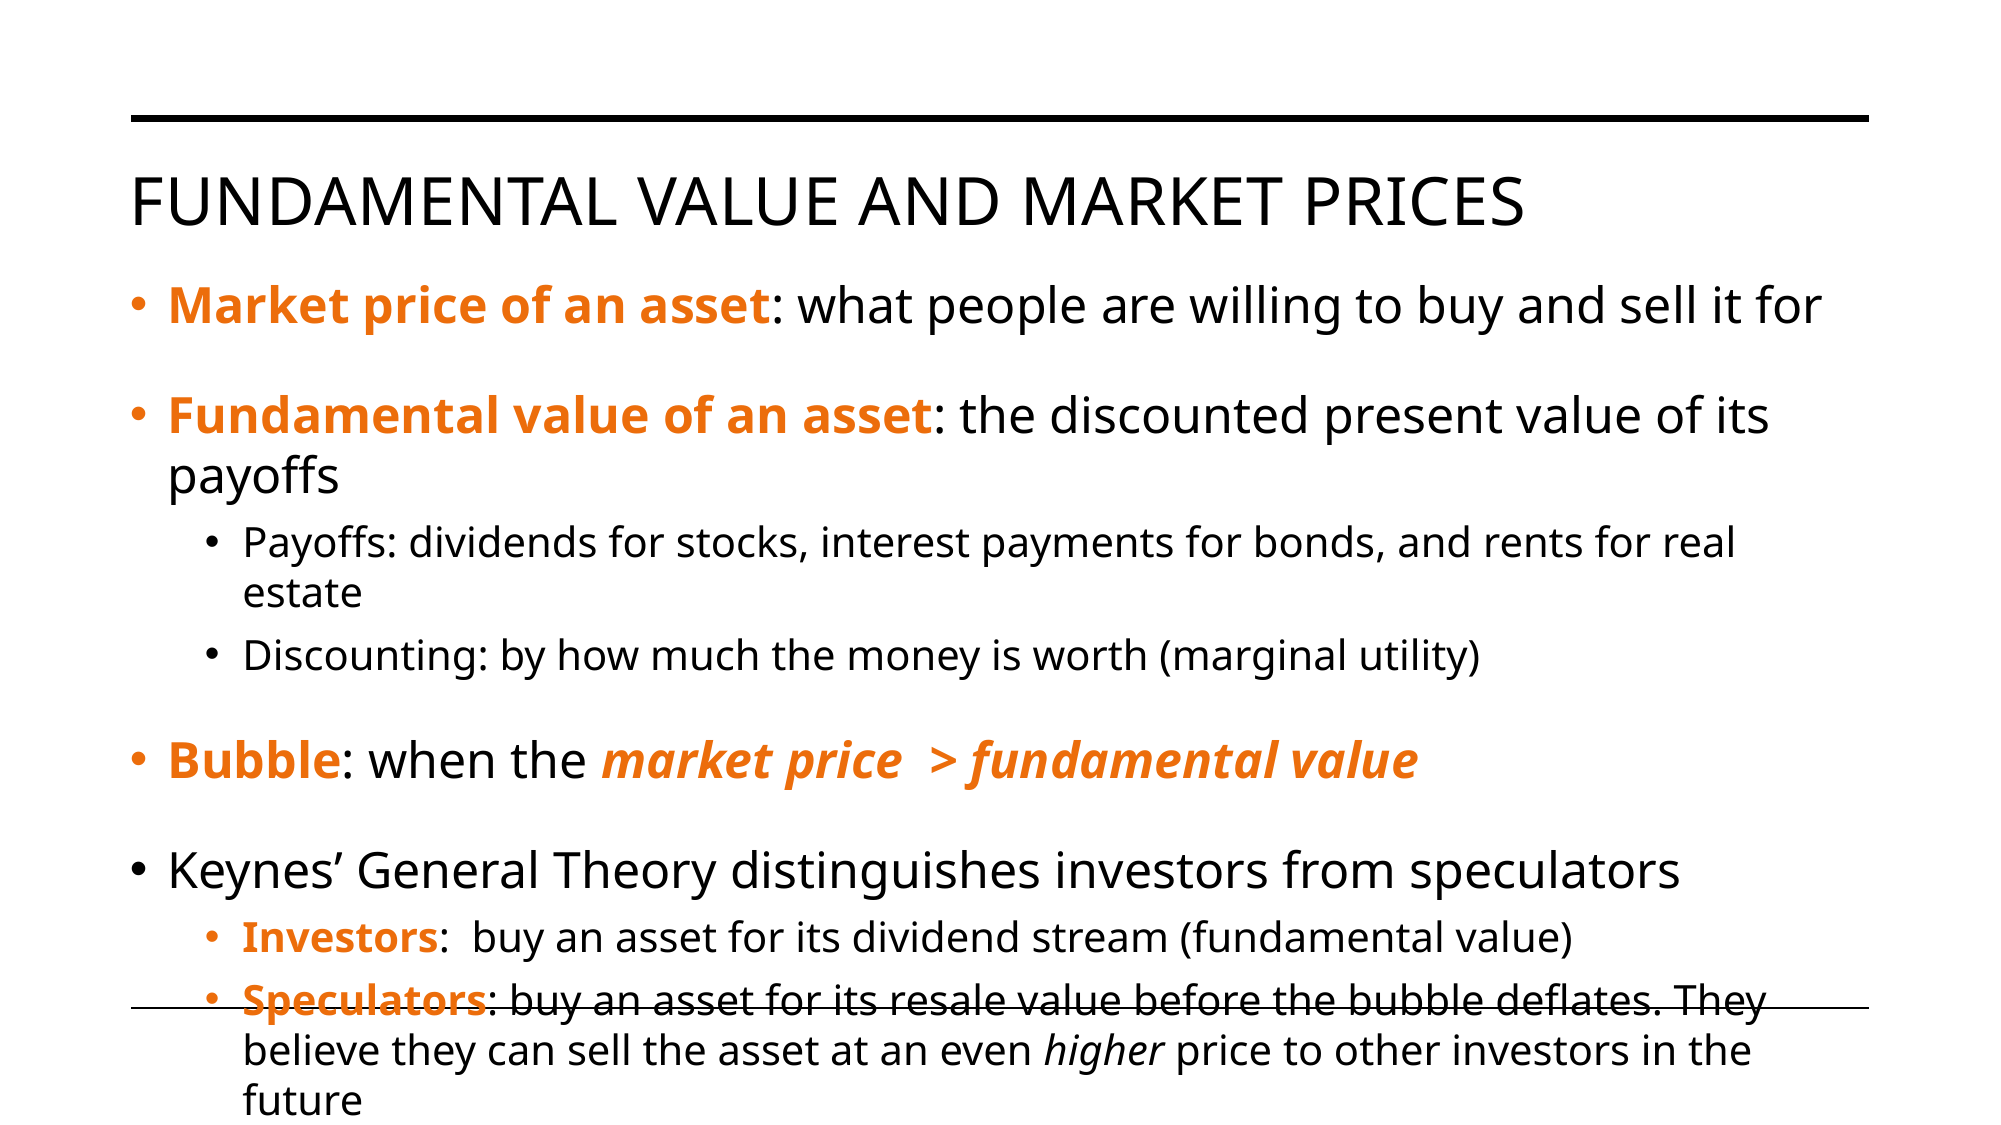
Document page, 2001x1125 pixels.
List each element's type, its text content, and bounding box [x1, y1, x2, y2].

title Fundamental value and market prices [114, 151, 1869, 236]
list Market price of an asset: what people are willing to buy and sell it for Fundamental value of an asset: the discounted present value of its payoffs Payoffs: dividends for stocks, interest payments for bonds, and rents for real estate Discounting: by how much the money is worth (marginal utility) Bubble: when the market price > fundamental value Keynes’ General Theory distinguishes investors from speculators Investors: buy an asset for its dividend stream (fundamental value) Speculators: buy an asset for its resale value before the bubble deflates. They believe they can sell the asset at an even higher price to other investors in the future [114, 265, 1869, 973]
